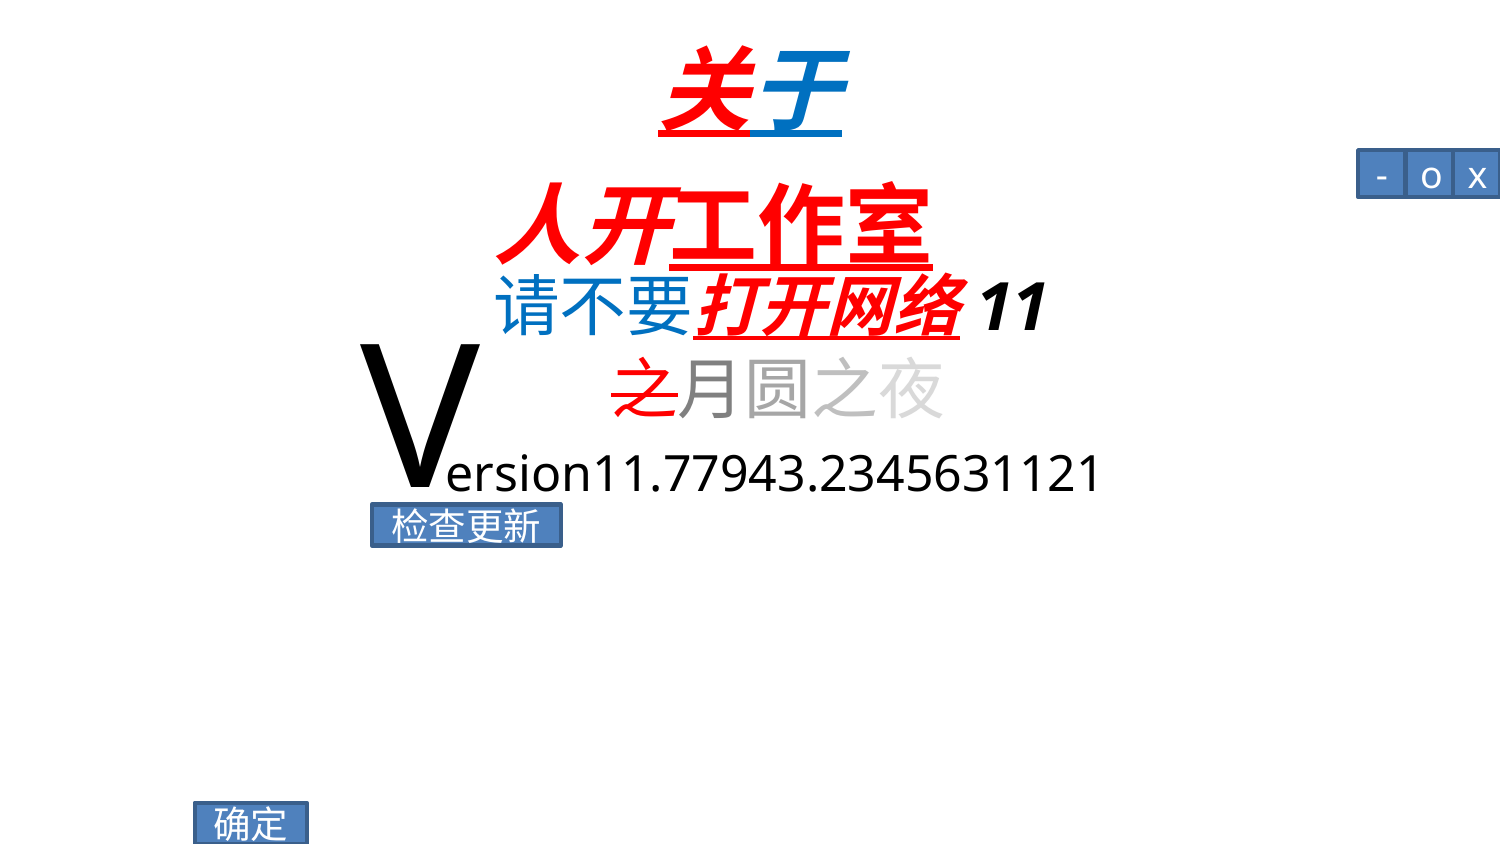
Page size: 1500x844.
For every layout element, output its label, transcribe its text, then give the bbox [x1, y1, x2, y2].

text_box o [1403, 148, 1451, 199]
text_box V [360, 280, 372, 535]
text_box x [1451, 148, 1500, 199]
text_box 之月圆之夜 [596, 339, 963, 434]
text_box 检查更新 [370, 502, 563, 548]
text_box 请不要打开网络11 [478, 256, 1069, 352]
text_box - [1356, 148, 1403, 199]
text_box 确定 [193, 801, 309, 844]
title 关于 [0, 0, 1500, 174]
list 人开工作室 [478, 161, 998, 256]
text_box ersion11.77943.2345631121 [431, 433, 1152, 509]
